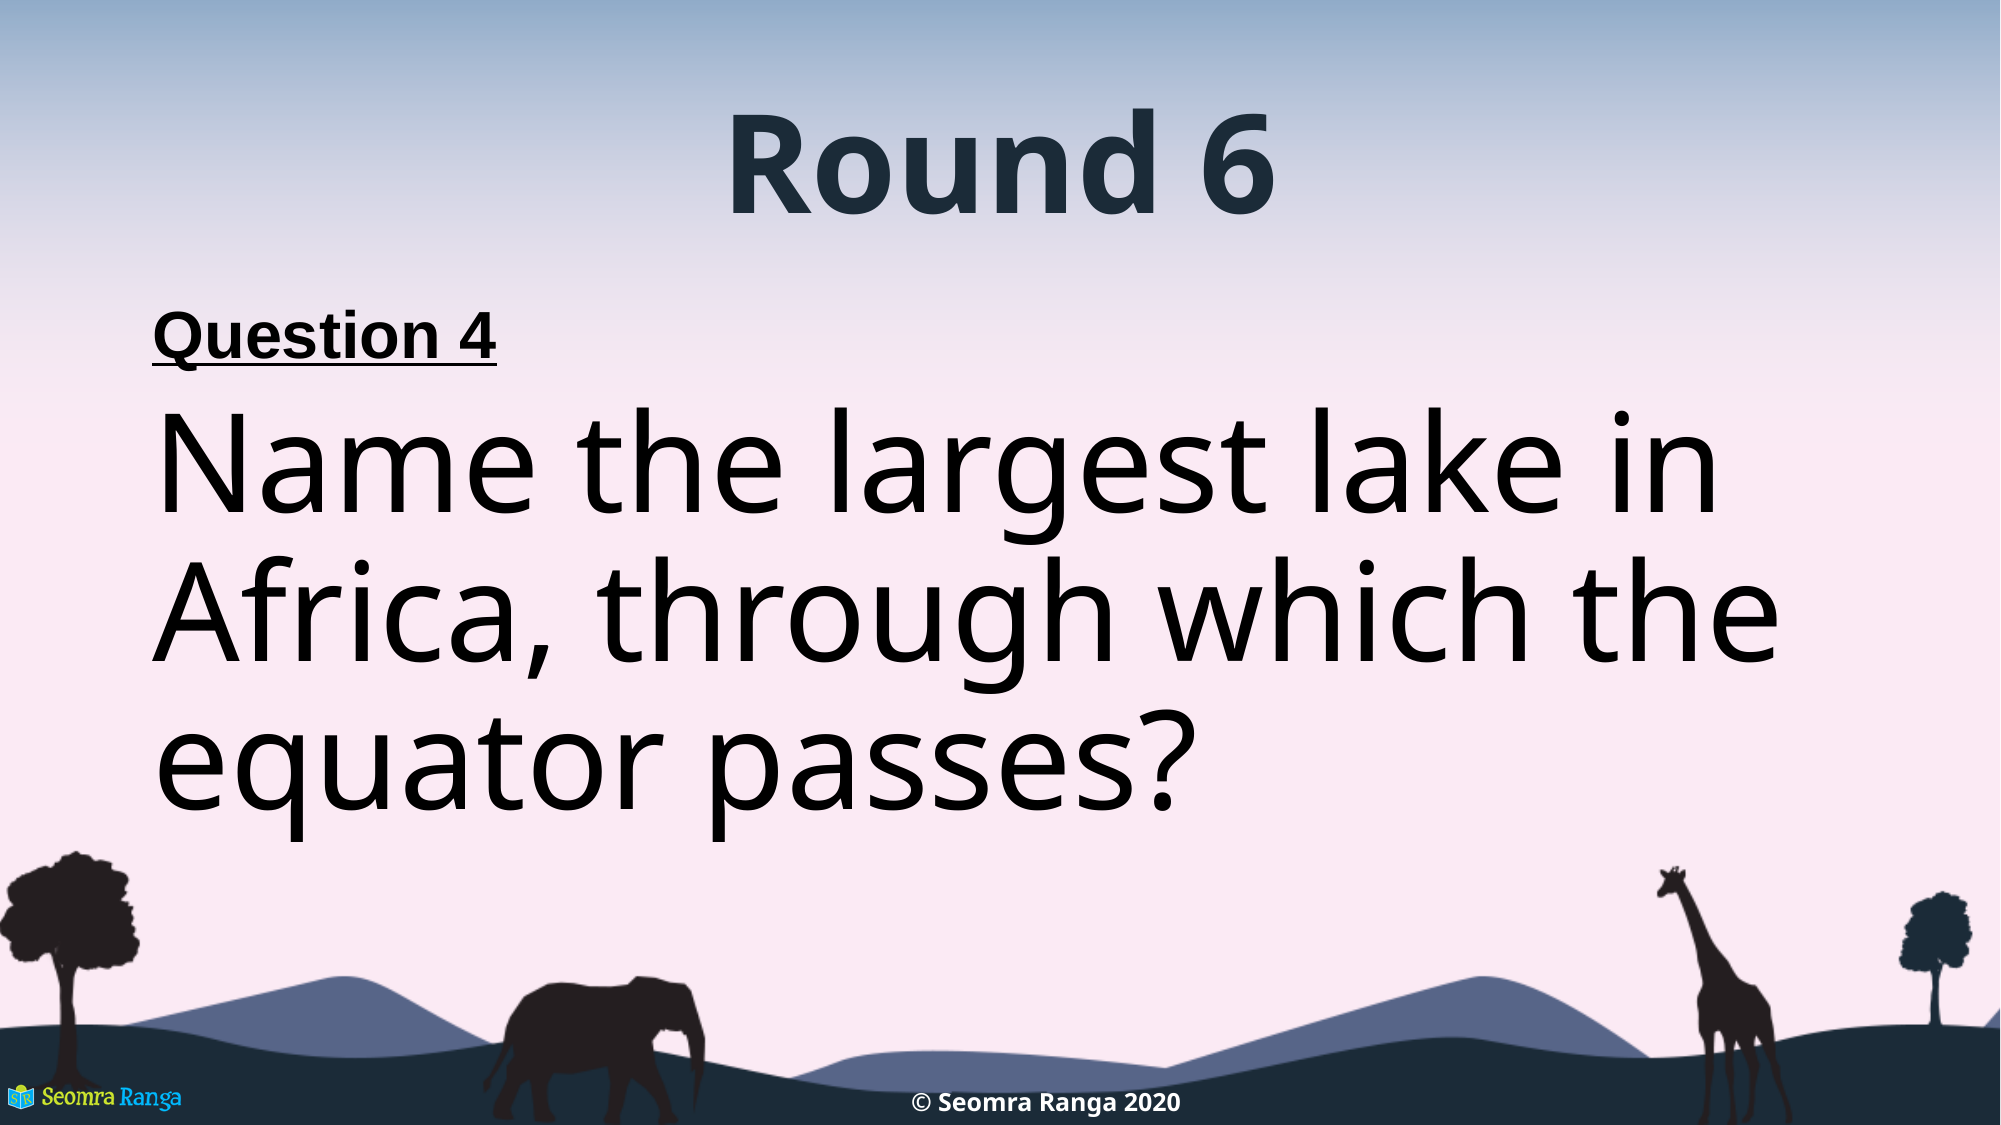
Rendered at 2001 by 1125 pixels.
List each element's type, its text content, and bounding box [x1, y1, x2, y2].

title Round 6 [137, 59, 1863, 278]
text_box © Seomra Ranga 2020 www.seomraranga.com [762, 1079, 1330, 1125]
picture [0, 0, 2001, 1125]
list Question 4 Name the largest lake in Africa, through which the equator passes? [137, 293, 1863, 1014]
